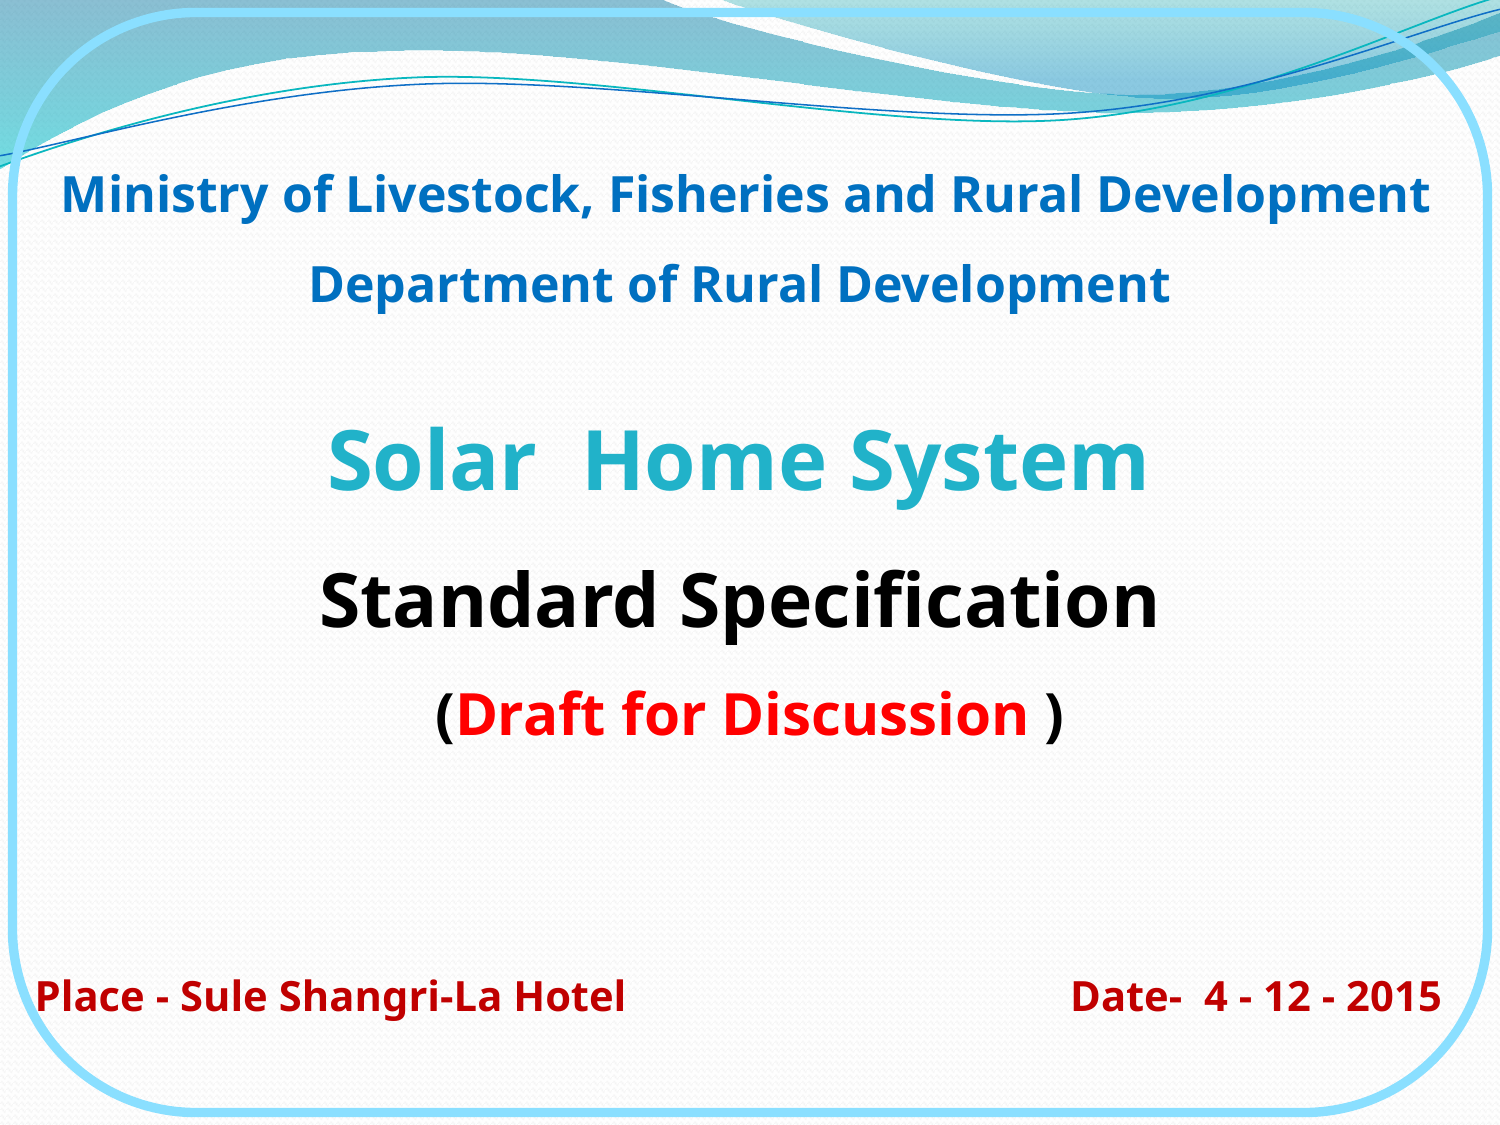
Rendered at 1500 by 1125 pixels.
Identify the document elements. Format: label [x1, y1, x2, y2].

text_box [0, 12, 1500, 1113]
